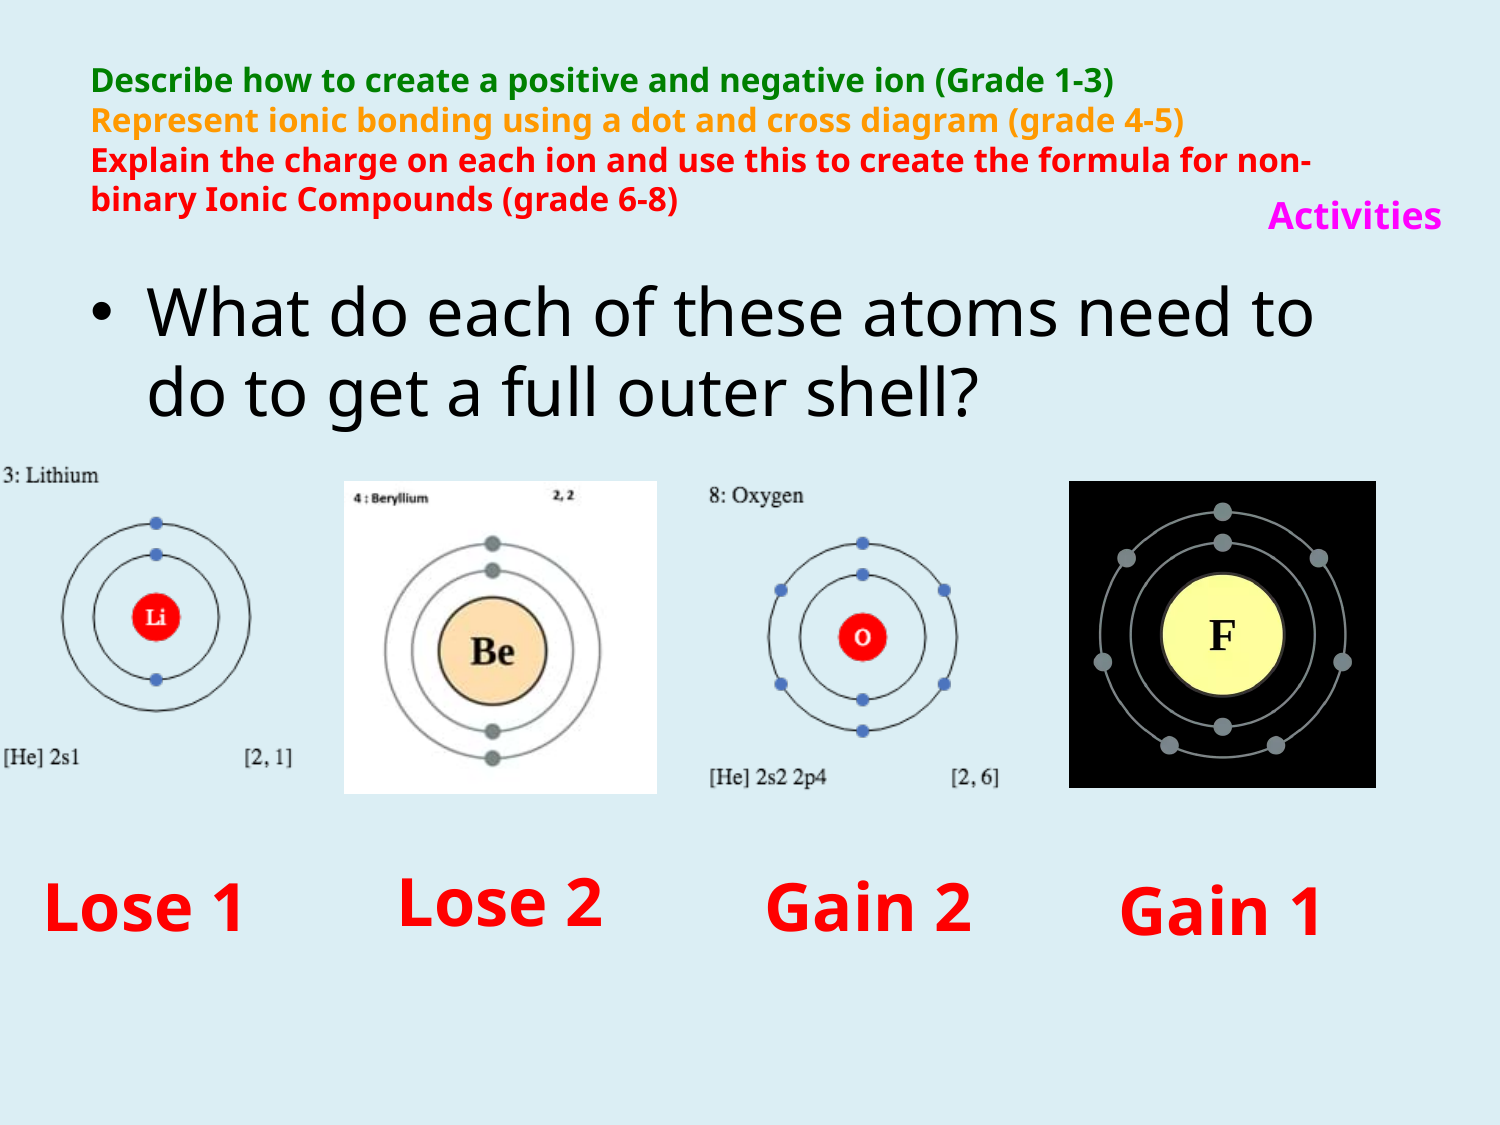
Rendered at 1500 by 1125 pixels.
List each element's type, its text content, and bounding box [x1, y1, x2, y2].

picture [343, 480, 657, 794]
text_box Gain 2 [750, 857, 988, 953]
text_box Lose 2 [381, 852, 619, 948]
picture [0, 460, 313, 774]
picture [706, 480, 1020, 794]
text_box Activities [1253, 184, 1458, 245]
title Describe how to create a positive and negative ion (Grade 1-3) Represent ionic bonding using a dot and cross diagram (grade 4-5) Explain the charge on each ion and use this to create the formula for non-binary Ionic Compounds (grade 6-8) [75, 45, 1425, 233]
list What do each of these atoms need to do to get a full outer shell? [75, 262, 1425, 468]
text_box Gain 1 [1103, 861, 1342, 956]
picture [1069, 480, 1376, 788]
text_box Lose 1 [27, 857, 265, 953]
